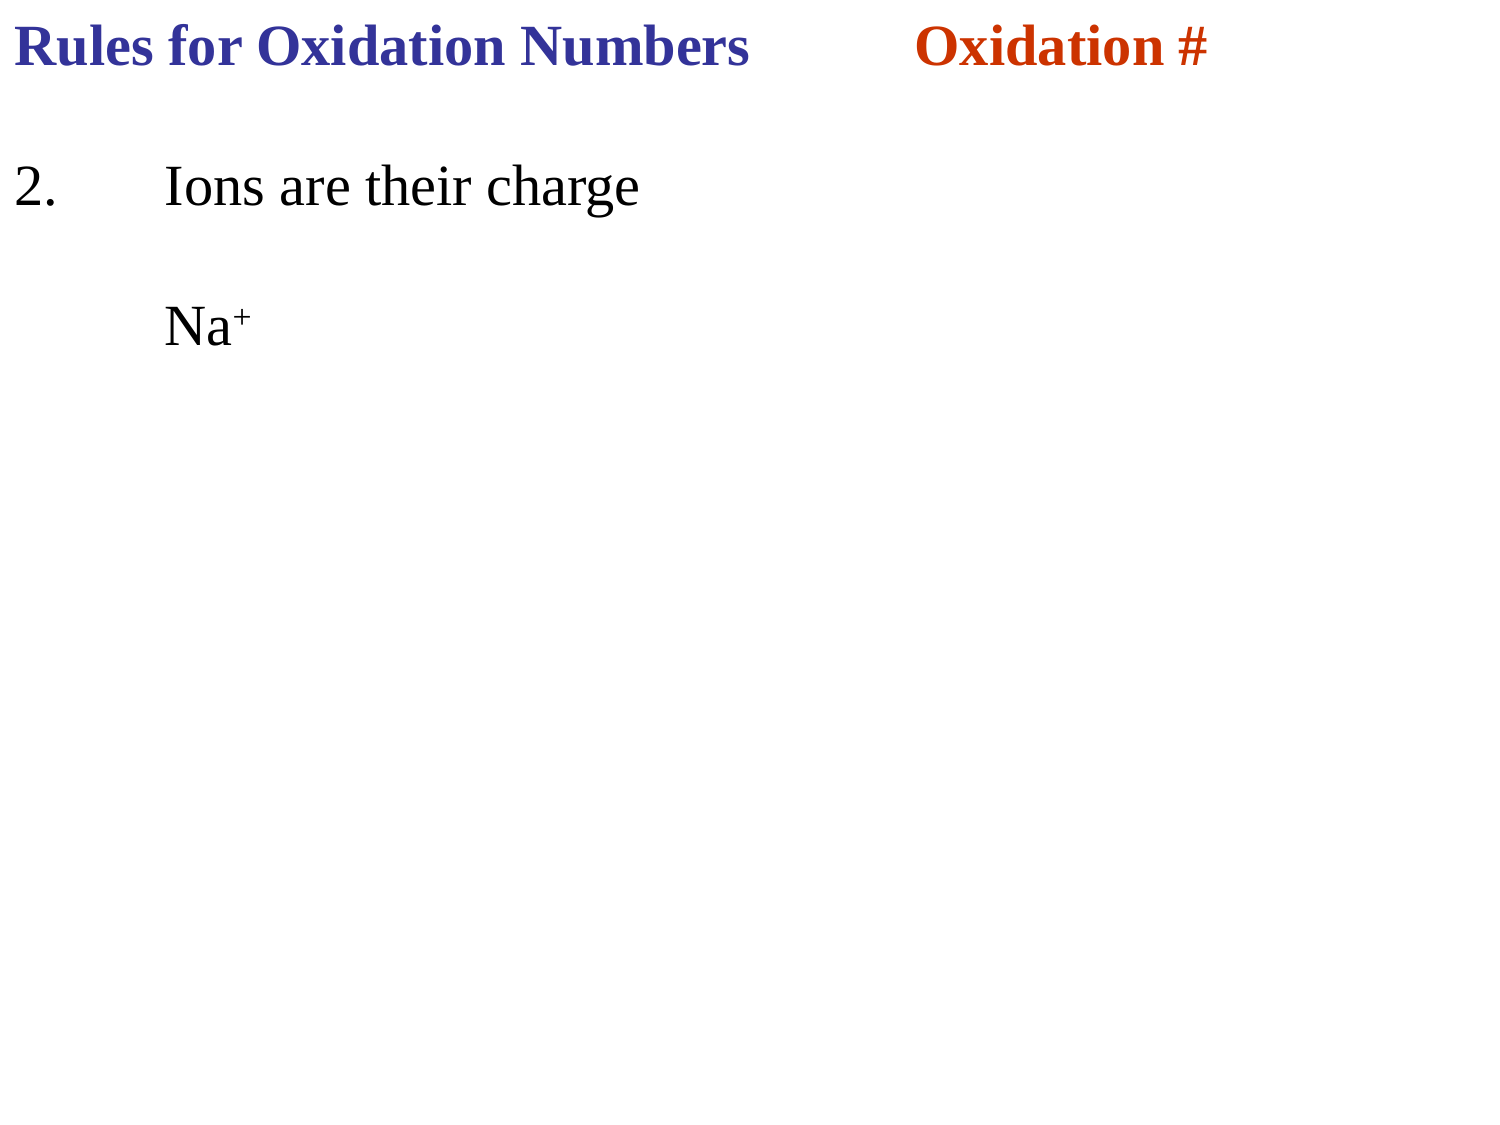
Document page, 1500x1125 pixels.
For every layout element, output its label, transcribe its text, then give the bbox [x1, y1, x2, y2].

text_box Rules for Oxidation Numbers Oxidation # 2. Ions are their charge Na+ [0, 0, 1500, 505]
